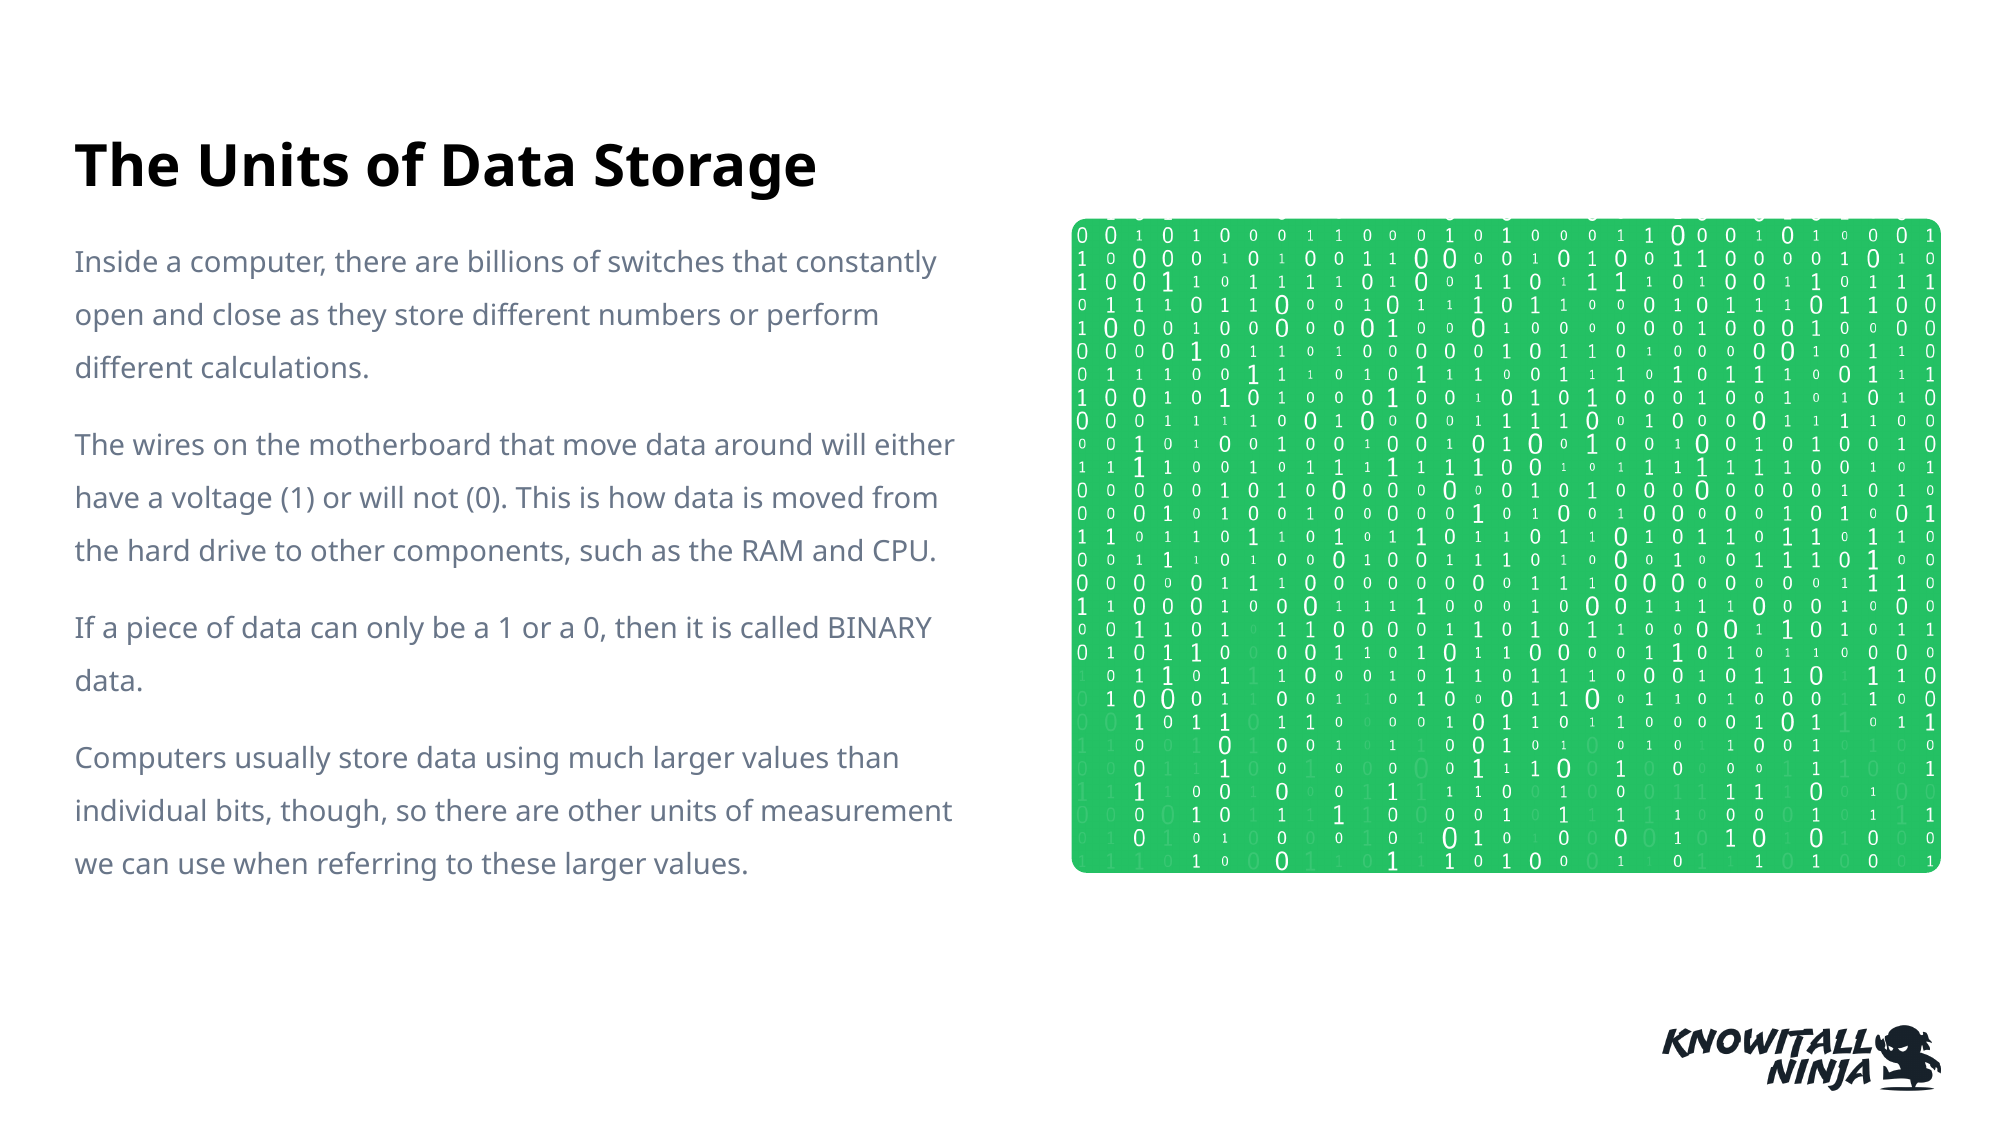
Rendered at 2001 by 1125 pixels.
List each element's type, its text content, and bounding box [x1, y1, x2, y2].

title The Units of Data Storage [59, 117, 1000, 206]
picture [1071, 218, 1942, 874]
list Inside a computer, there are billions of switches that constantly open and close as they store different numbers or perform different calculations. The wires on the motherboard that move data around will either have a voltage (1) or will not (0). This is how data is moved from the hard drive to other components, such as the RAM and CPU. If a piece of data can only be a 1 or a 0, then it is called BINARY data. Computers usually store data using much larger values than individual bits, though, so there are other units of measurement we can use when referring to these larger values. [59, 218, 1000, 1091]
picture [1662, 1025, 1941, 1091]
